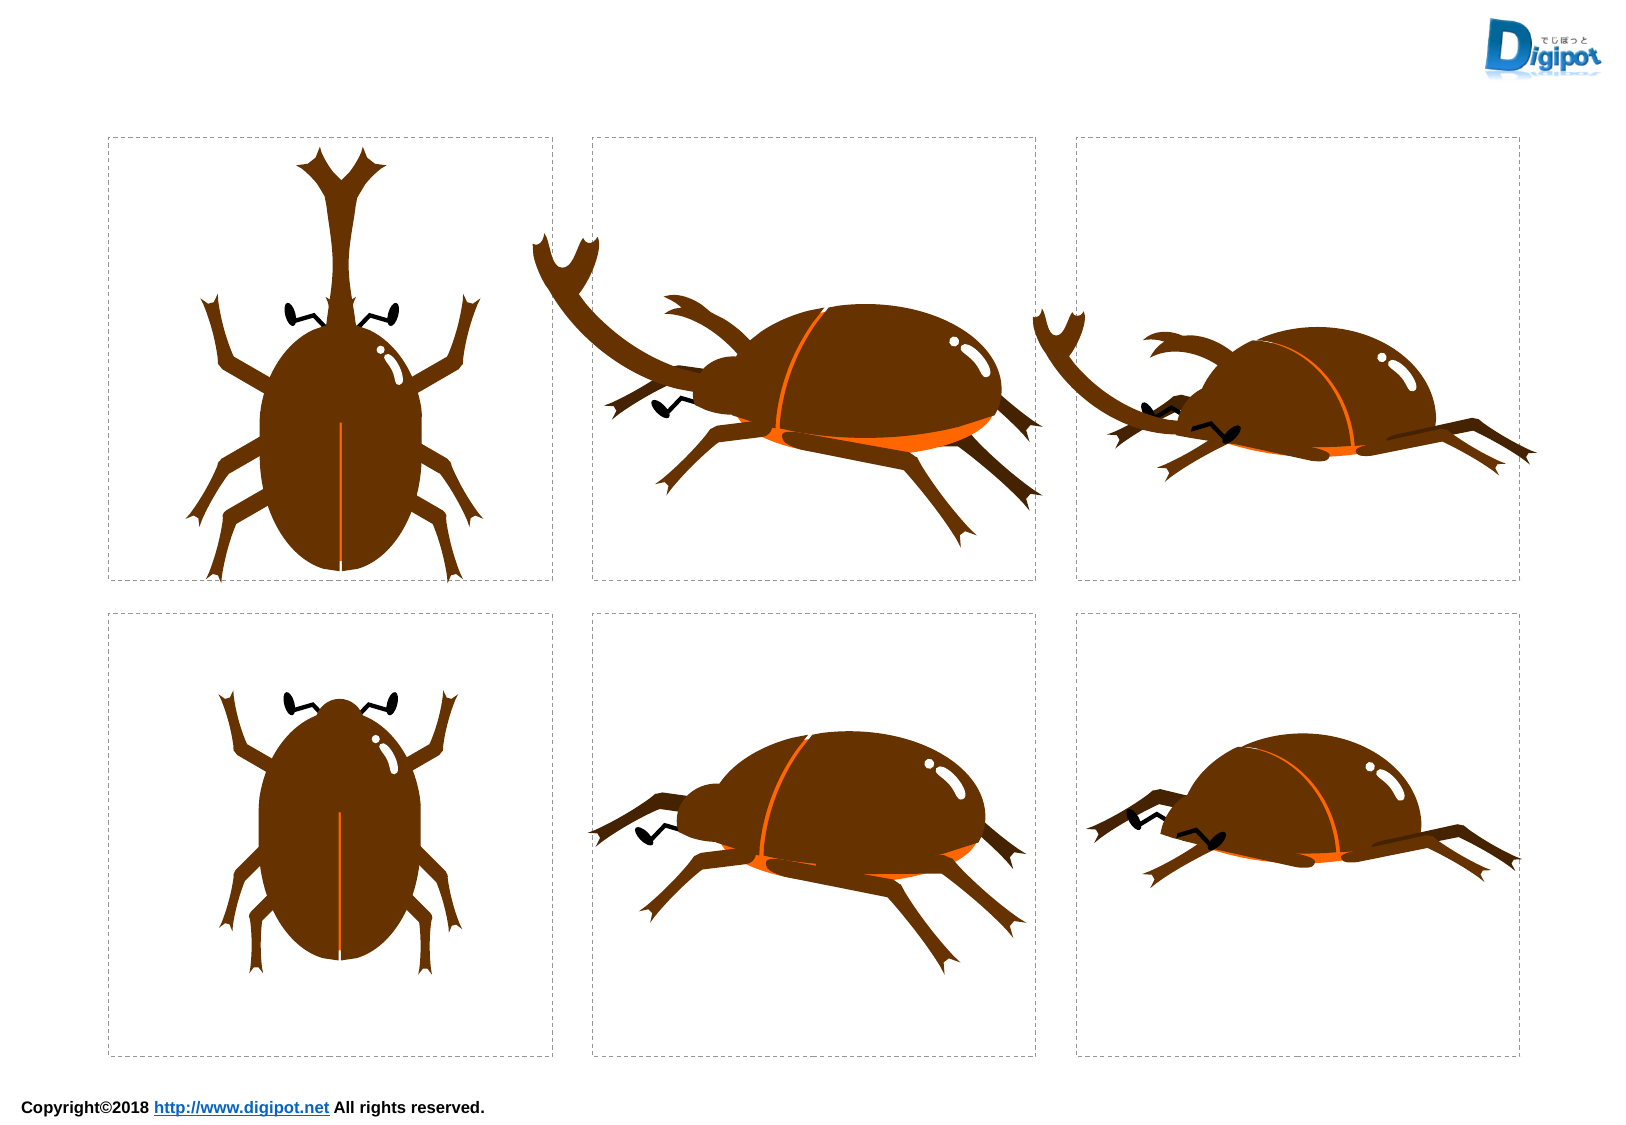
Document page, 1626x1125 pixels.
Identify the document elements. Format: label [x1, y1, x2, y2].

text_box [219, 687, 463, 975]
text_box [190, 146, 479, 584]
picture [1485, 18, 1602, 82]
text_box [1032, 308, 1530, 502]
text_box [532, 233, 1036, 585]
text_box [1095, 733, 1515, 909]
text_box [590, 731, 1020, 1013]
